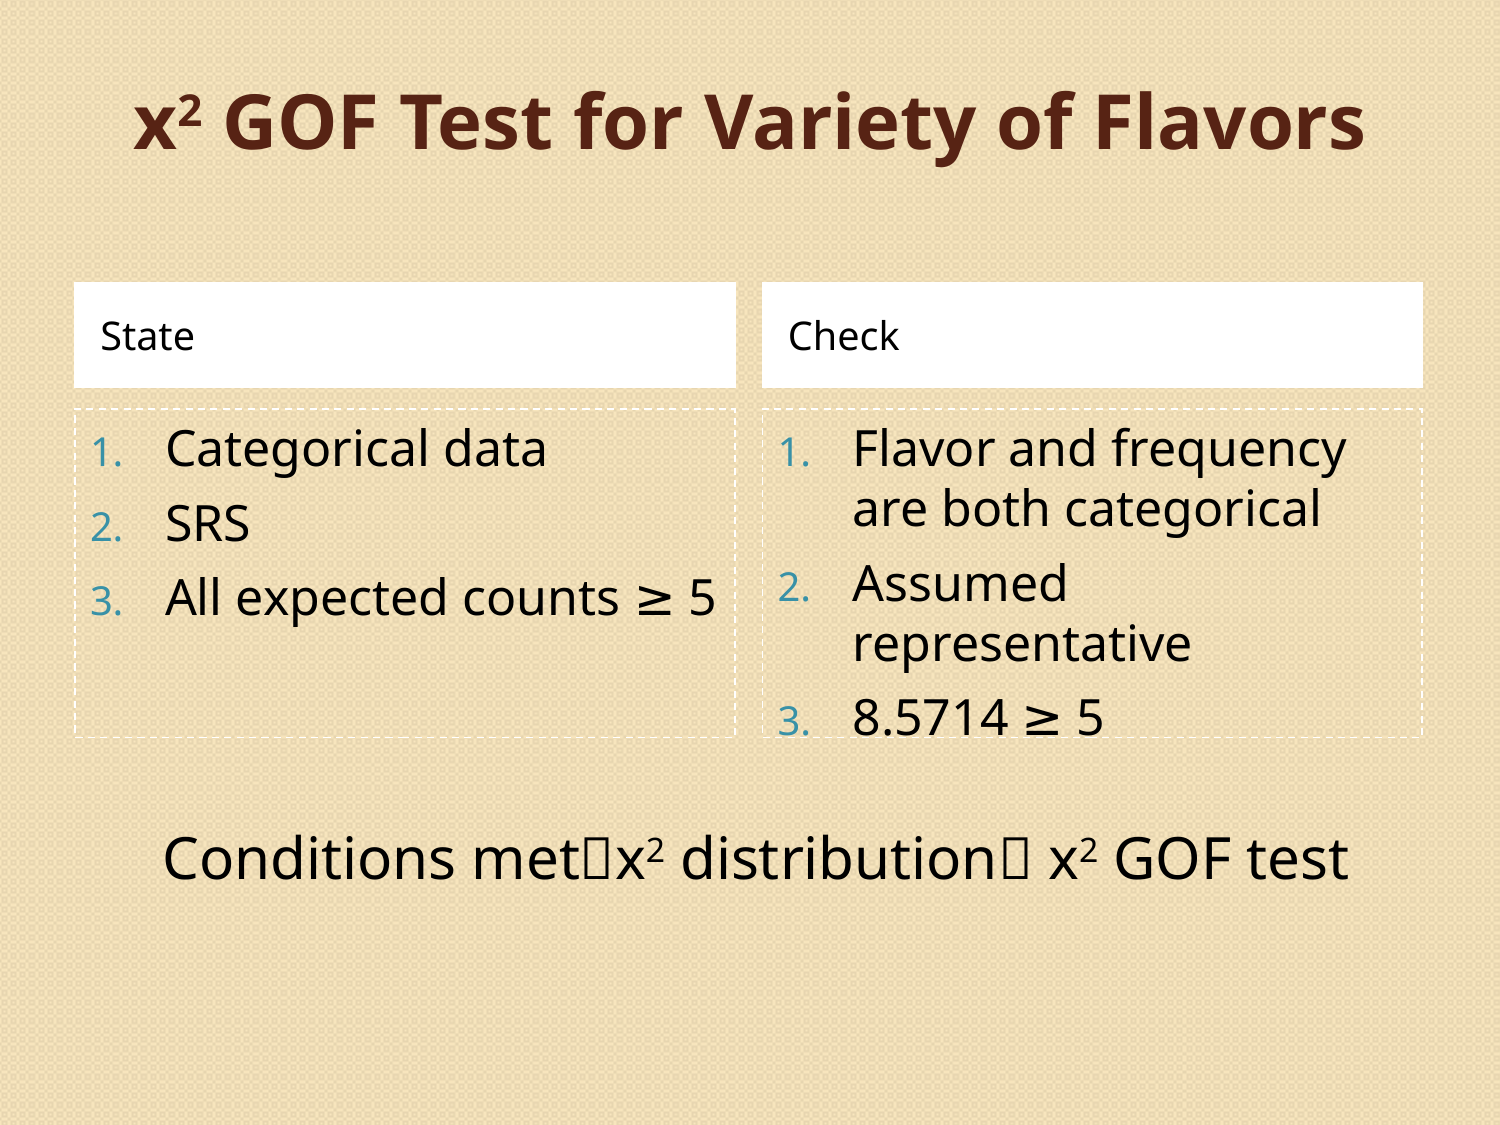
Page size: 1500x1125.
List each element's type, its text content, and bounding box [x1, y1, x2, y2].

list State [74, 282, 736, 388]
list Flavor and frequency are both categorical Assumed representative 8.5714 ≥ 5 [762, 408, 1423, 738]
text_box Conditions metx2 distribution x2 GOF test [124, 814, 1388, 899]
list Check [762, 282, 1423, 388]
title x2 GOF Test for Variety of Flavors [75, 24, 1425, 213]
list Categorical data SRS All expected counts ≥ 5 [74, 408, 736, 738]
